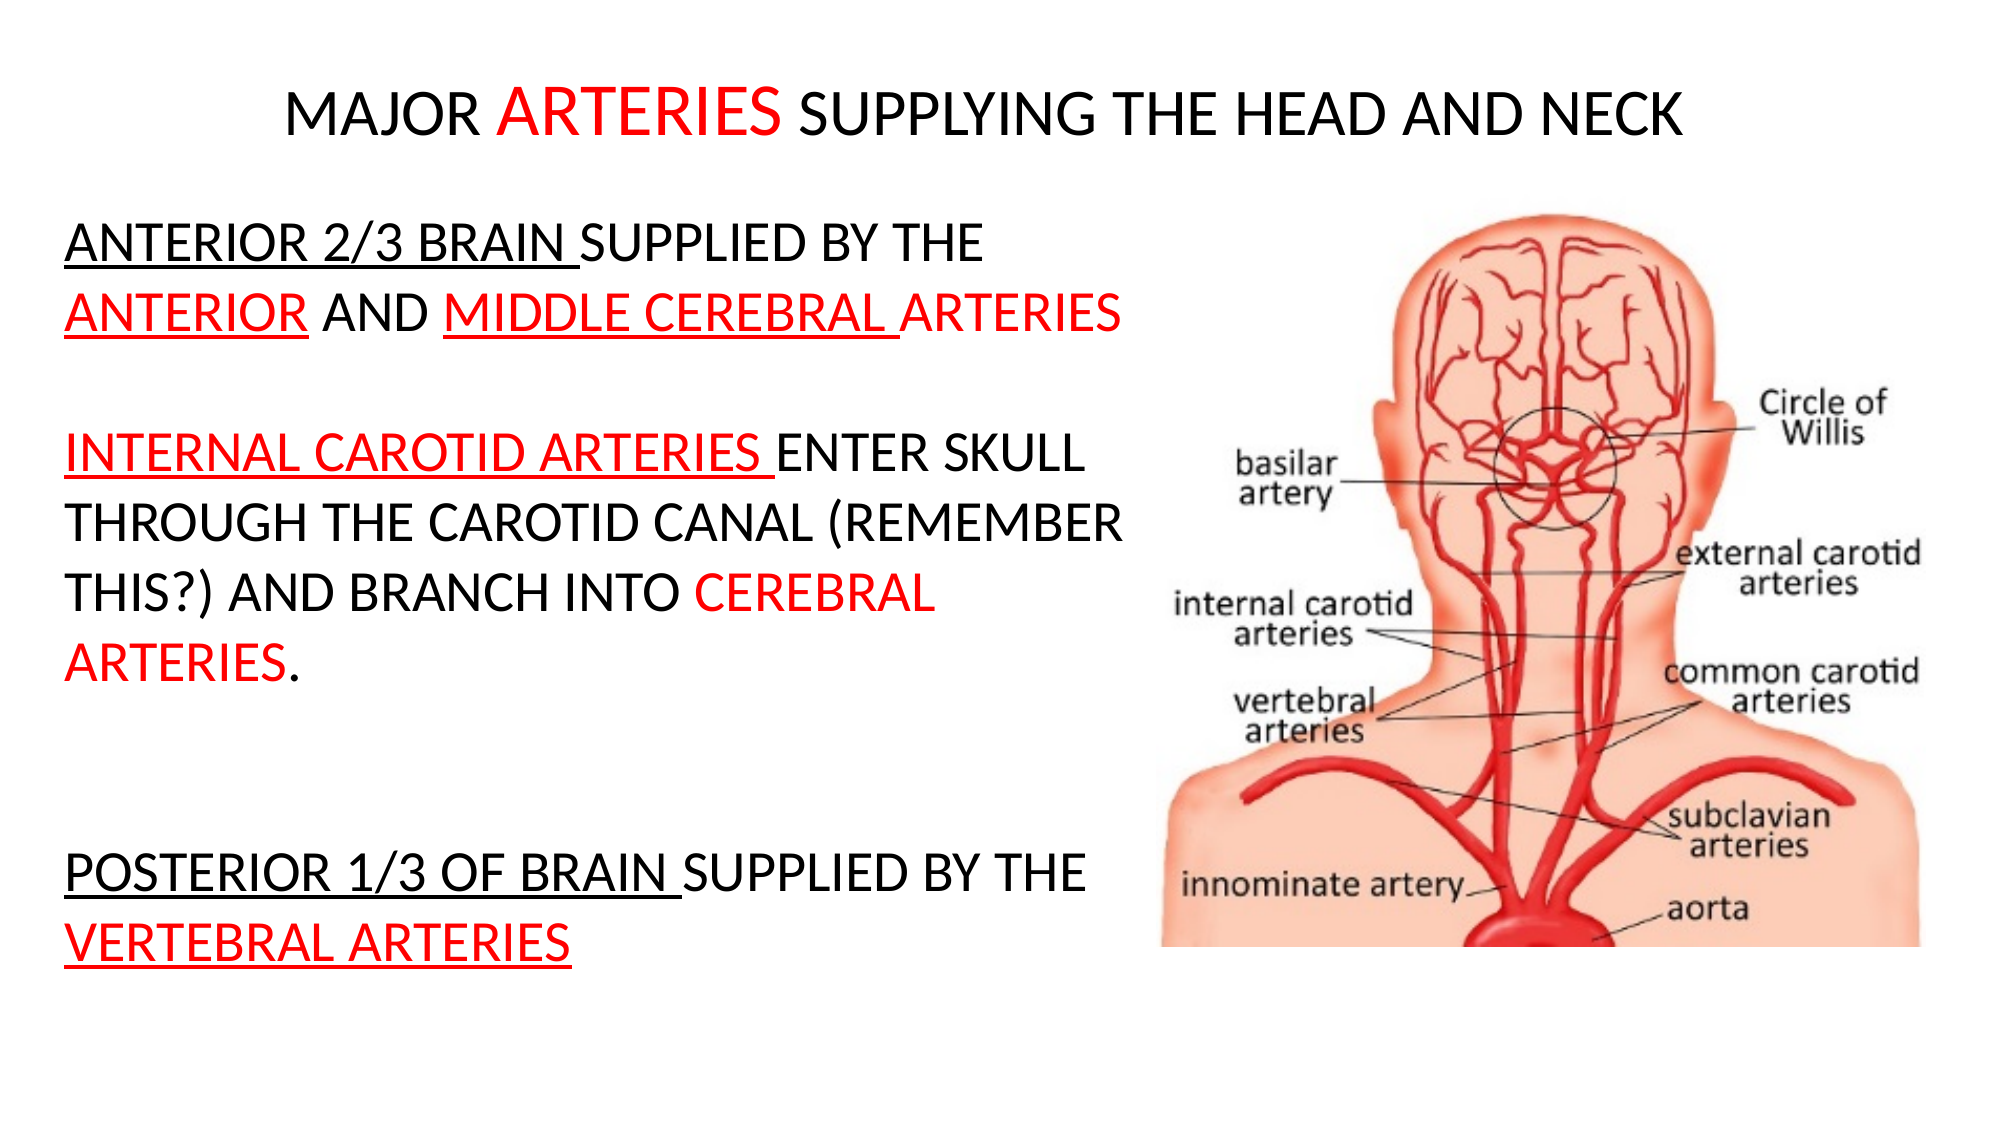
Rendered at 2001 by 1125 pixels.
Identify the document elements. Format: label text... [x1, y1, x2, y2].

picture [1156, 177, 1926, 947]
text_box Major Arteries Supplying the Head And Neck [269, 53, 1700, 158]
text_box Anterior 2/3 Brain supplied by the Anterior and Middle Cerebral arteries Internal carotid arteries enter skull through the carotid canal (remember this?) and branch into cerebral arteries. Posterior 1/3 of Brain Supplied by the Vertebral arteries [49, 195, 1166, 980]
